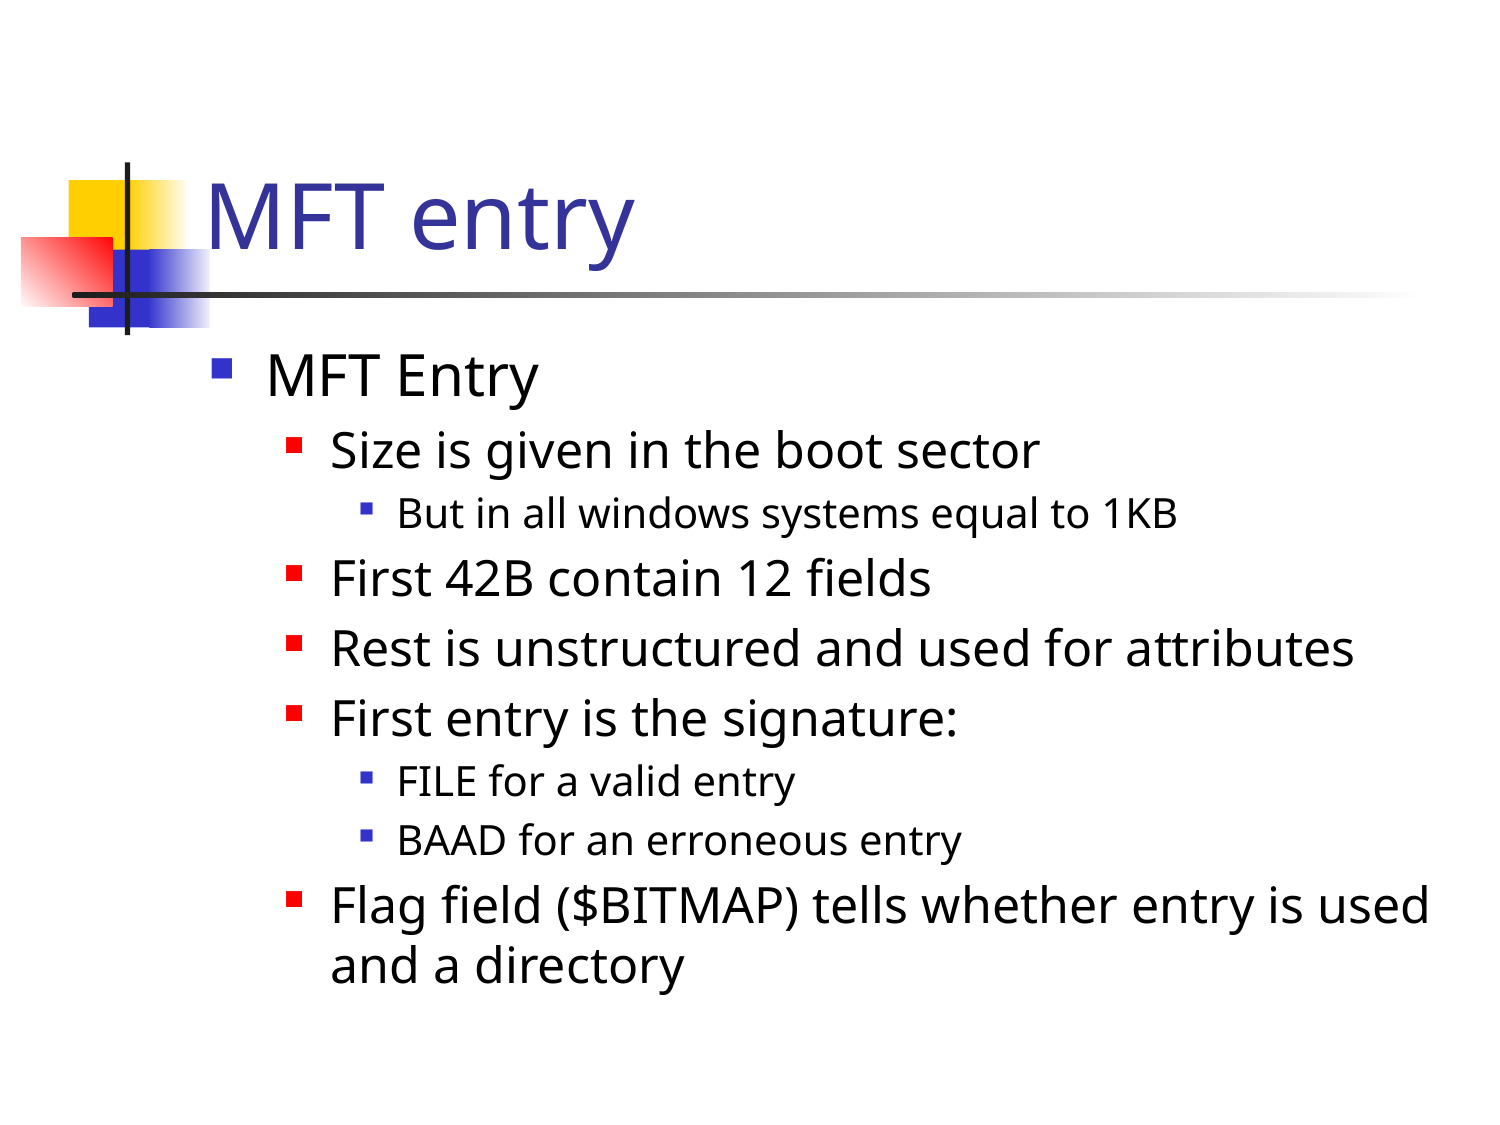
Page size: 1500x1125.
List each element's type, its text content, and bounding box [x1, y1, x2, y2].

title MFT entry [188, 34, 1468, 276]
list MFT Entry Size is given in the boot sector But in all windows systems equal to 1KB First 42B contain 12 fields Rest is unstructured and used for attributes First entry is the signature: FILE for a valid entry BAAD for an erroneous entry Flag field ($BITMAP) tells whether entry is used and a directory [193, 330, 1470, 1007]
